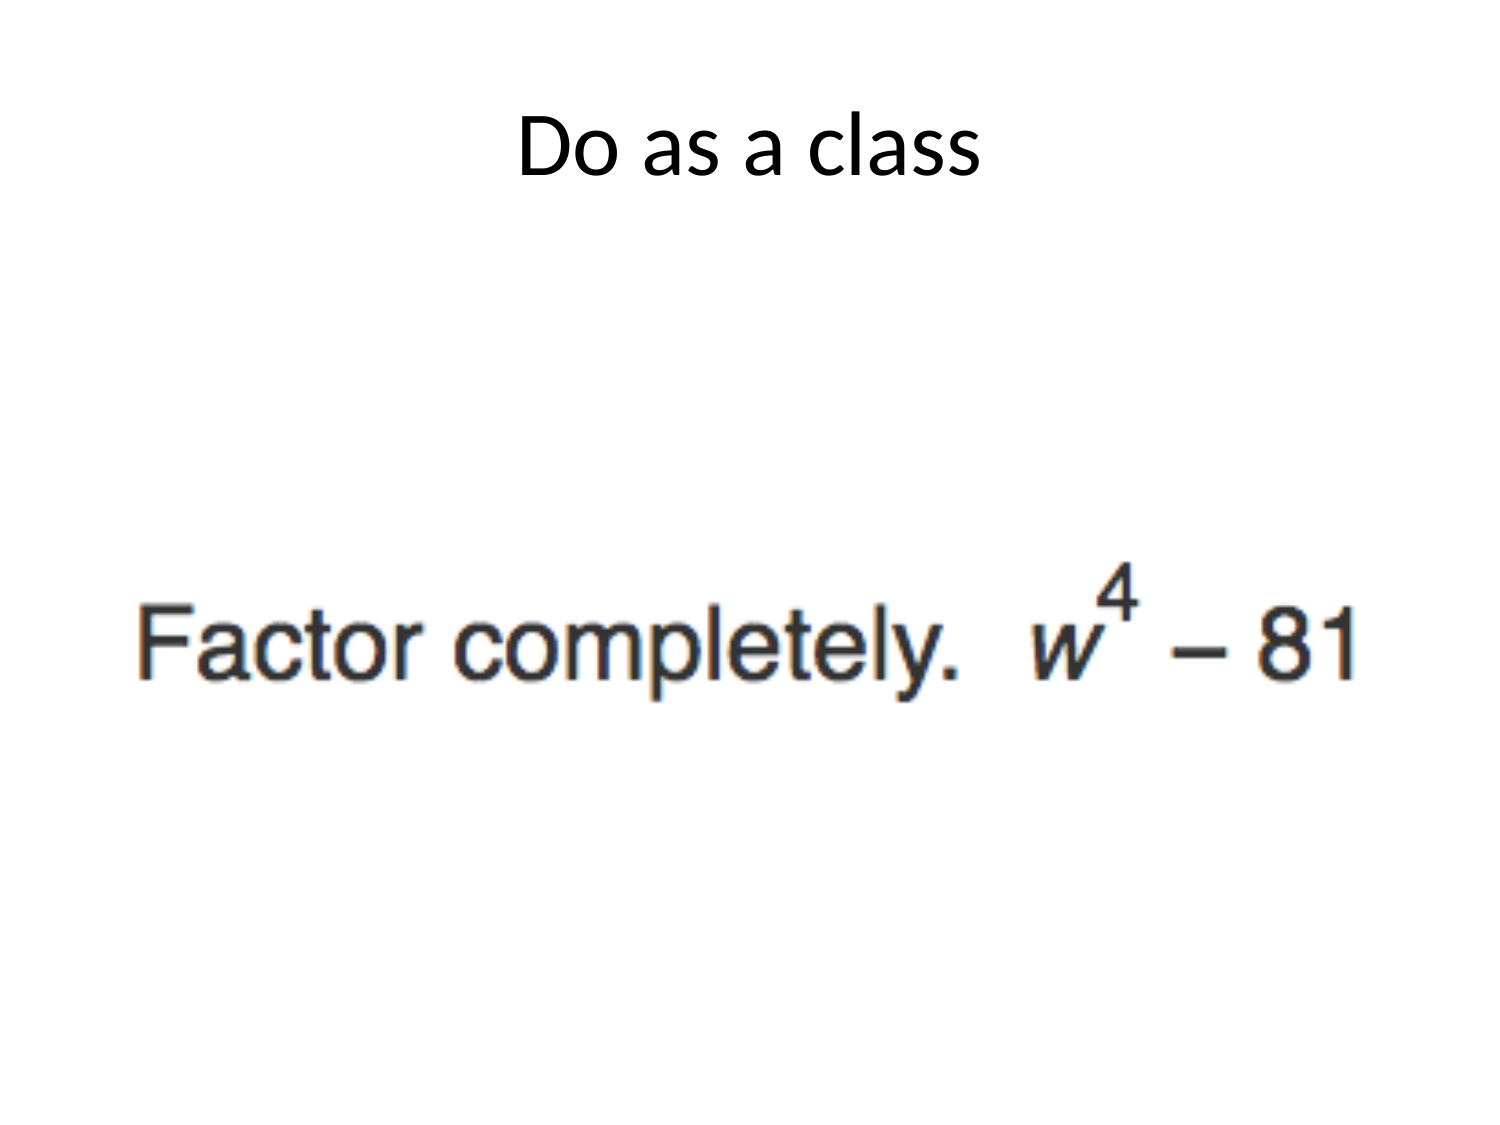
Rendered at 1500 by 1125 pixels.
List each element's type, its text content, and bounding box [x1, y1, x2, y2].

title Do as a class [75, 45, 1425, 233]
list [74, 262, 1426, 1006]
